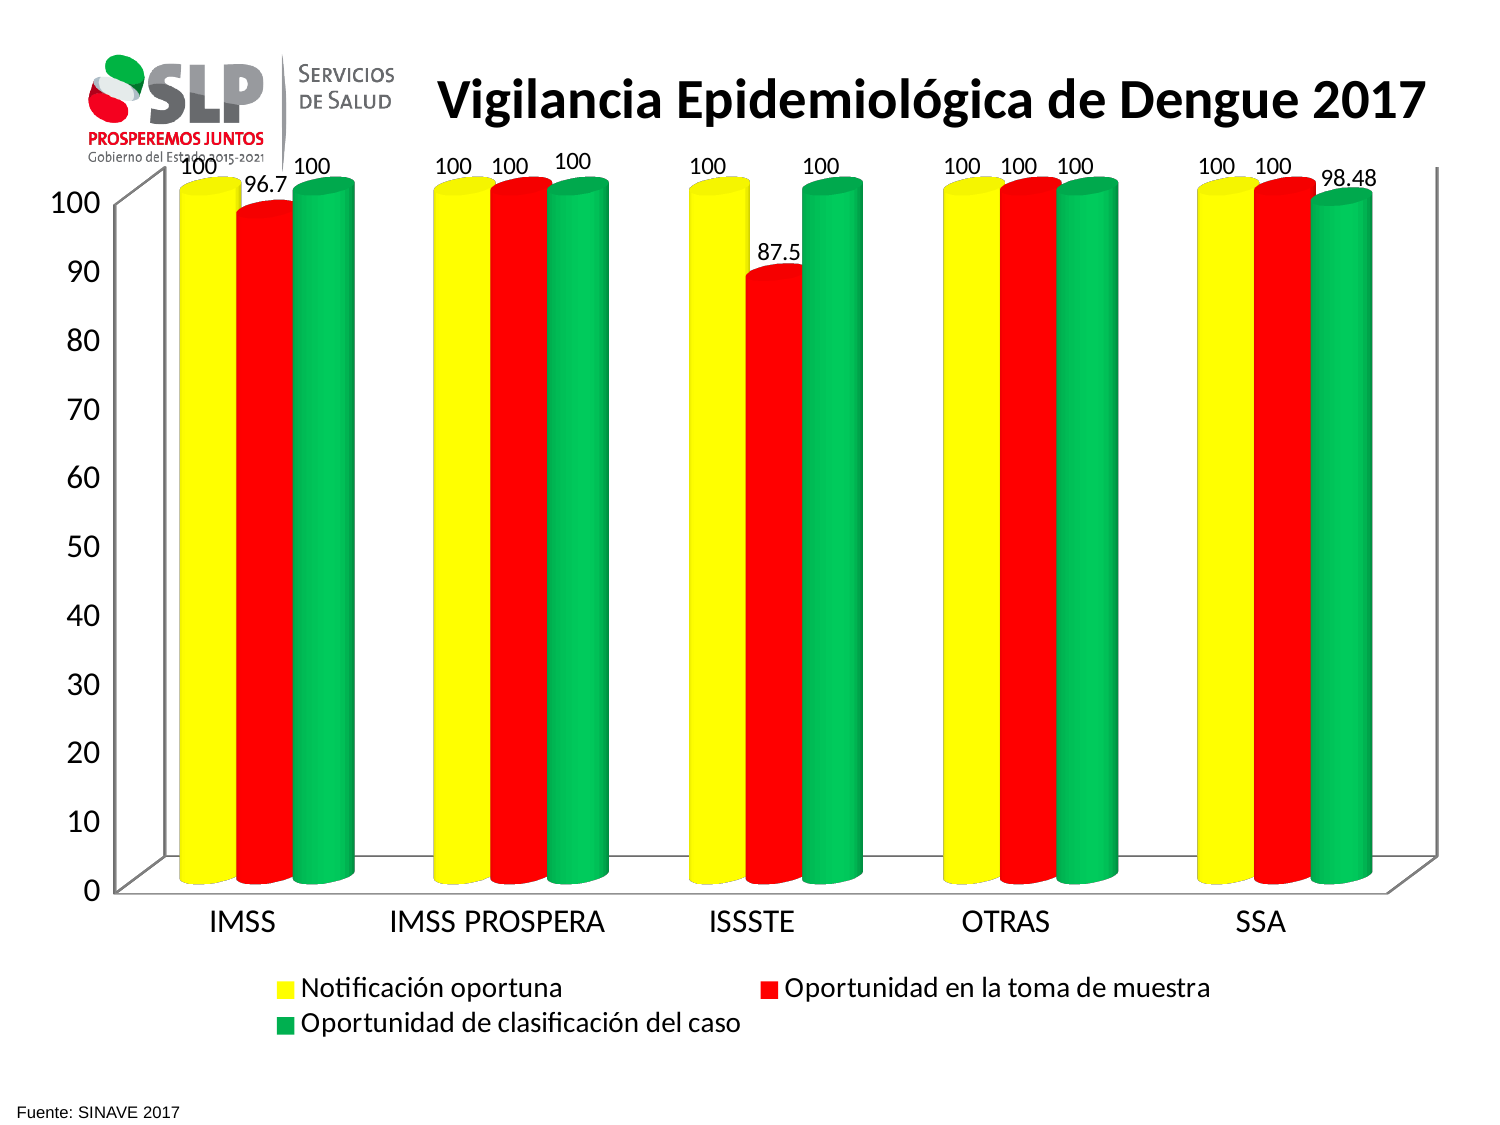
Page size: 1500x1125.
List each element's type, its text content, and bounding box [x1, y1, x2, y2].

chart [17, 148, 1471, 1047]
title Vigilancia Epidemiológica de Dengue 2017 [419, 45, 1447, 146]
text_box Fuente: SINAVE 2017 [1, 1094, 196, 1125]
picture [88, 54, 394, 148]
